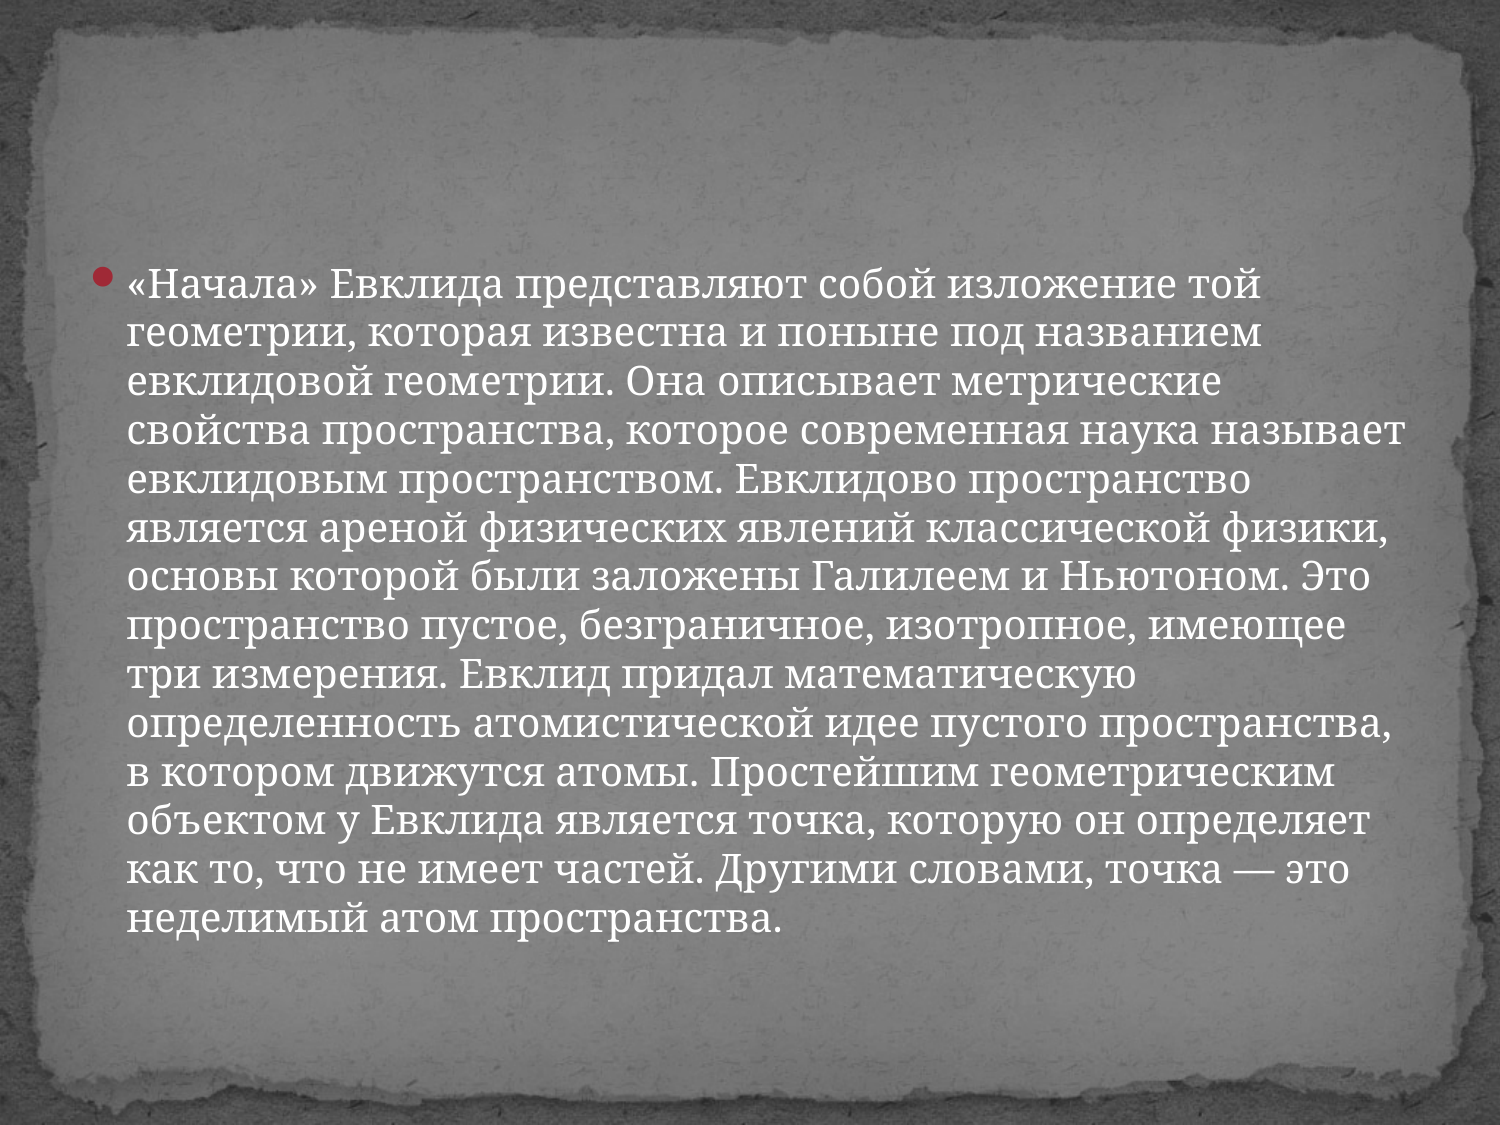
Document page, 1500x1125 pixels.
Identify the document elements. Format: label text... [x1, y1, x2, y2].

list «Начала» Евклида представляют собой изложение той геометрии, которая известна и поныне под названием евклидовой геометрии. Она описывает метрические свойства пространства, которое современная наука называет евклидовым пространством. Евклидово пространство является ареной физических явлений классической физики, основы которой были заложены Галилеем и Ньютоном. Это пространство пустое, безграничное, изотропное, имеющее три измерения. Евклид придал математическую определенность атомистической идее пустого пространства, в котором движутся атомы. Простейшим геометрическим объектом у Евклида является точка, которую он определяет как то, что не имеет частей. Другими словами, точка — это неделимый атом пространства. [74, 249, 1426, 1001]
